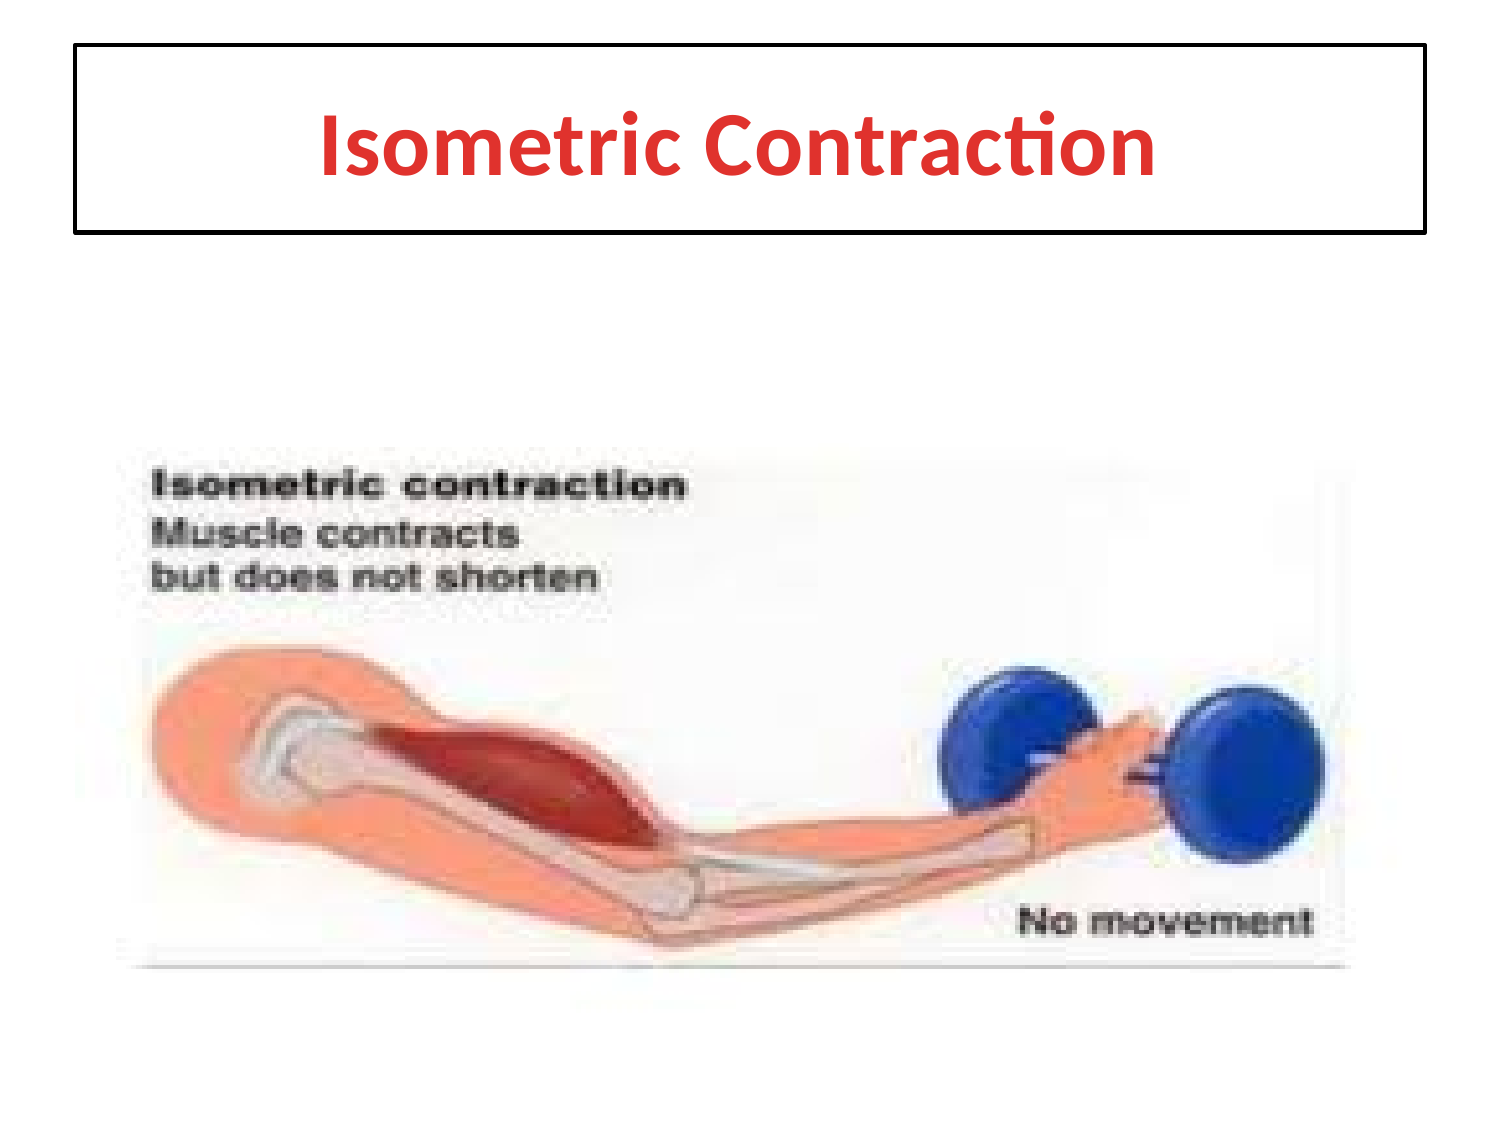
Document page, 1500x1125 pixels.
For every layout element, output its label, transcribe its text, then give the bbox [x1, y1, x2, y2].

title Isometric Contraction [73, 43, 1427, 235]
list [74, 237, 1413, 1088]
